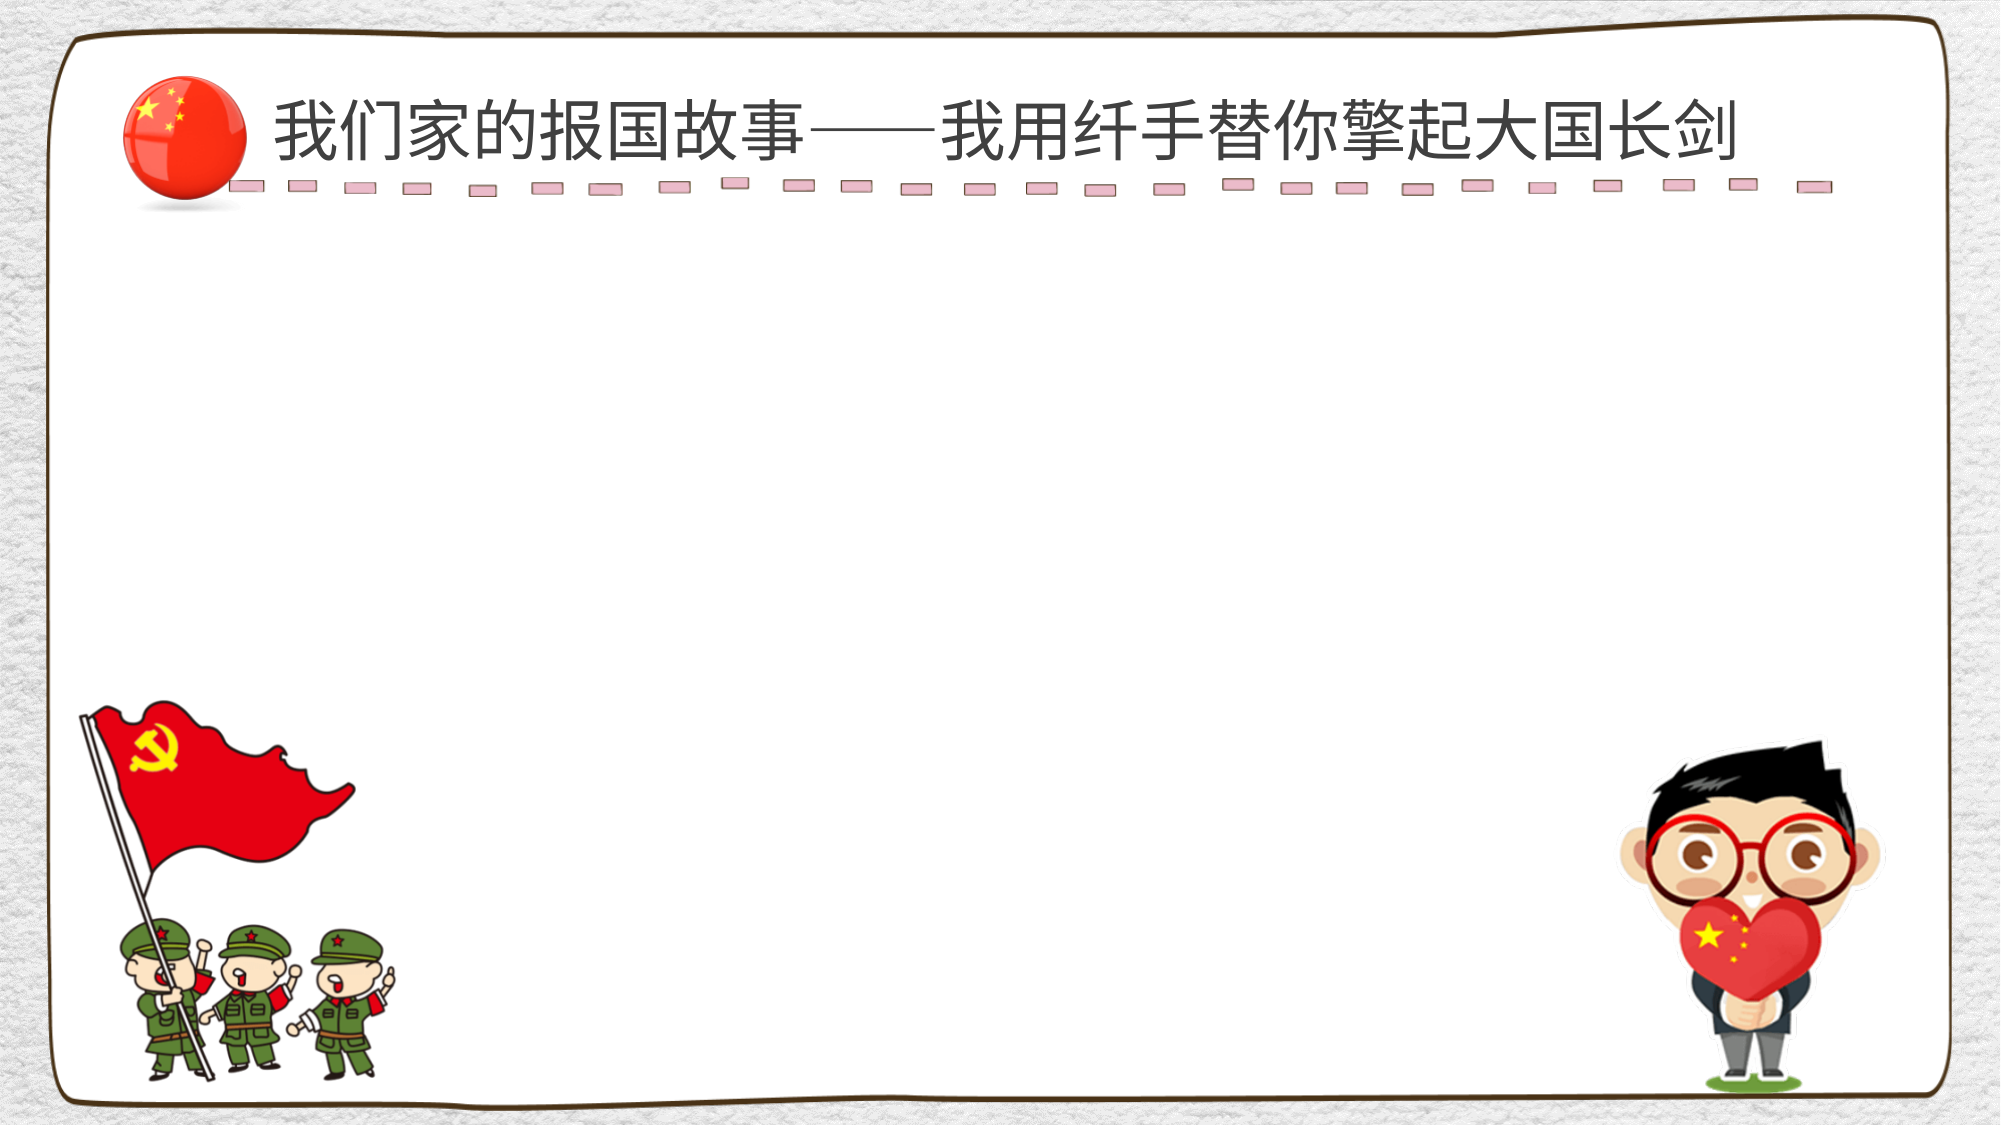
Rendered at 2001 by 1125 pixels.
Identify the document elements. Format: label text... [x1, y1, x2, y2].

text_box 我们家的报国故事——我用纤手替你擎起大国长剑 [281, 81, 1879, 177]
picture [0, 0, 2001, 1125]
